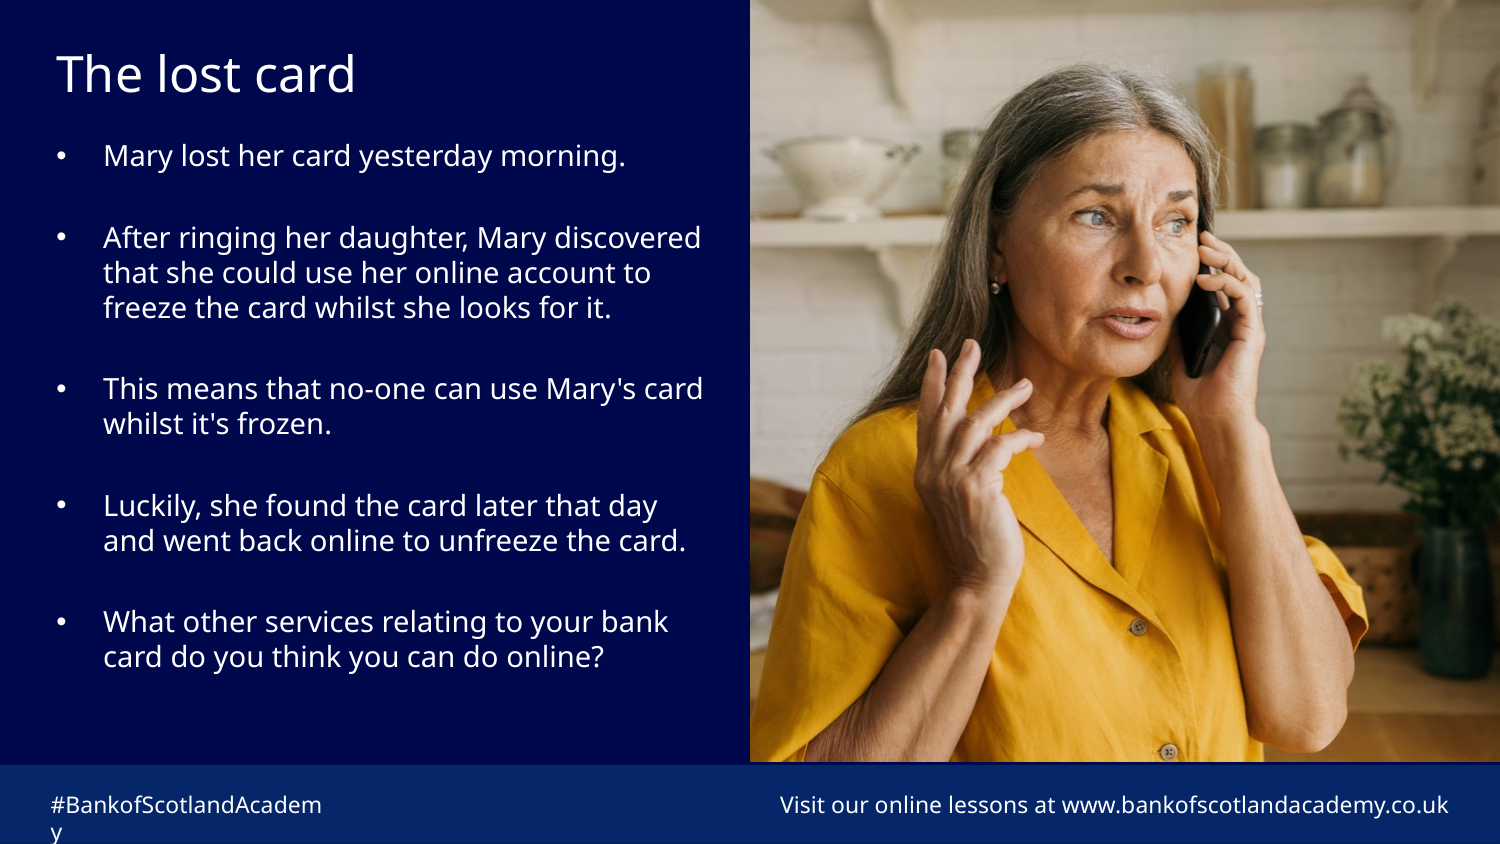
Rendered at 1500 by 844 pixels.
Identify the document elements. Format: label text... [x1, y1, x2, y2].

list Mary lost her card yesterday morning. After ringing her daughter, Mary discovered that she could use her online account to freeze the card whilst she looks for it. This means that no-one can use Mary's card whilst it's frozen. Luckily, she found the card later that day and went back online to unfreeze the card. What other services relating to your bank card do you think you can do online? [41, 129, 721, 357]
picture [749, 0, 1500, 763]
title The lost card [41, 41, 721, 112]
